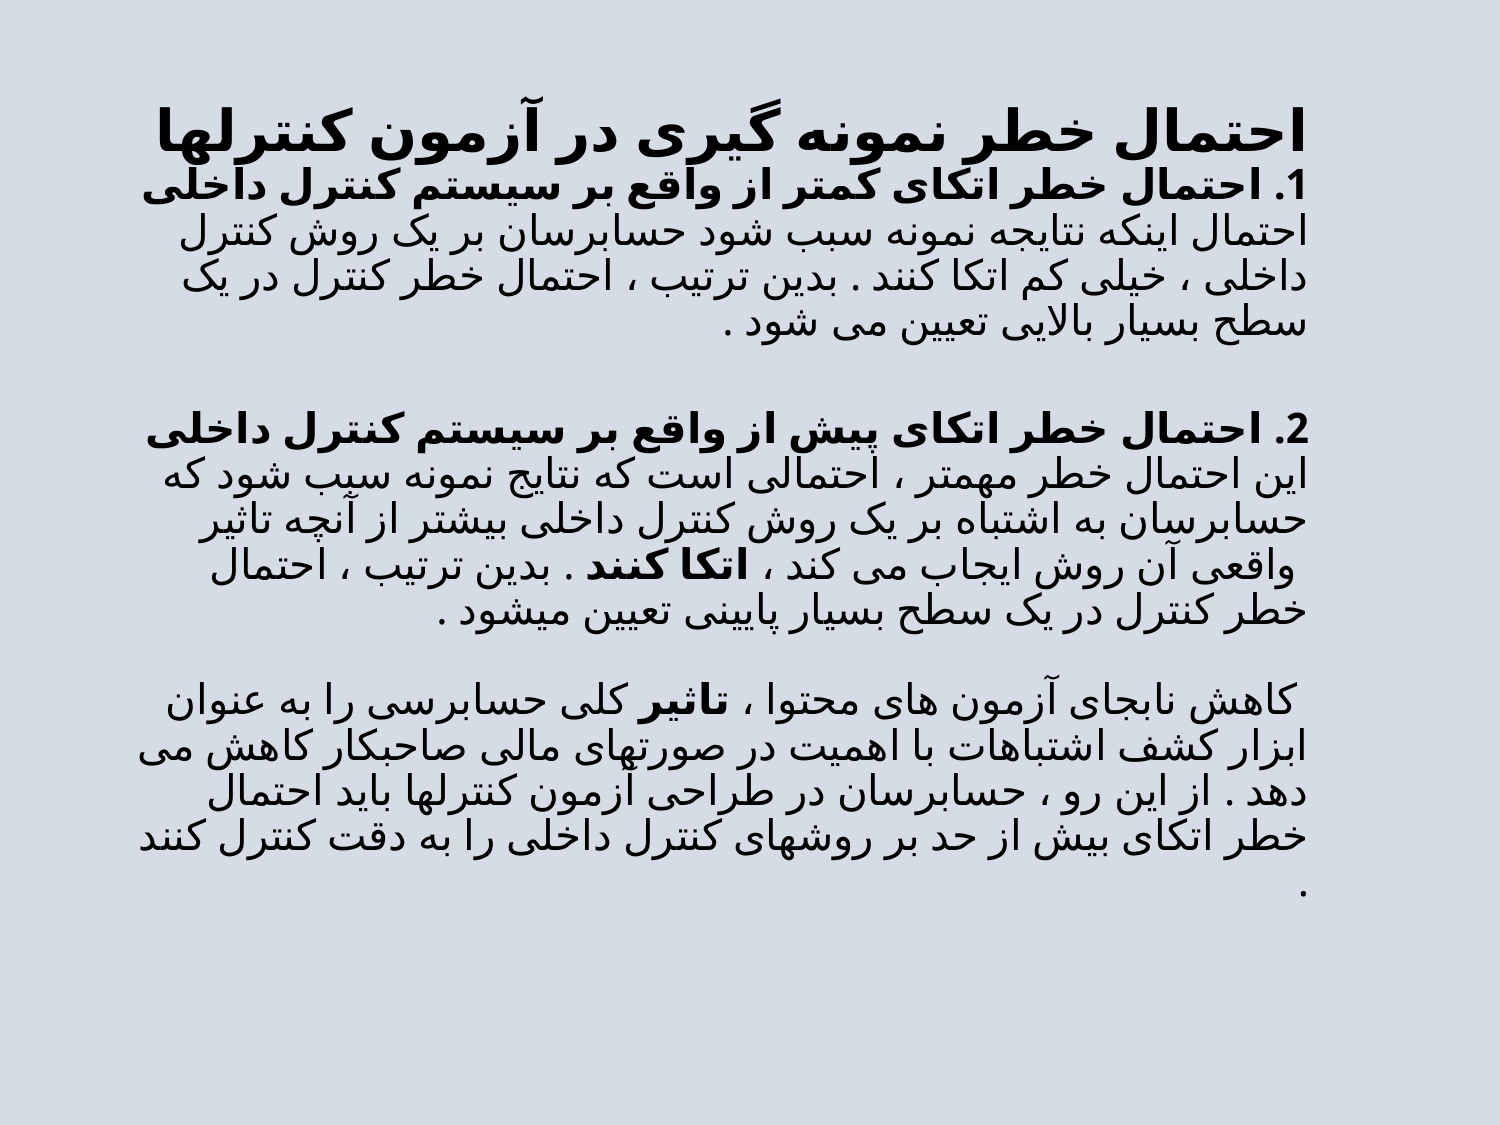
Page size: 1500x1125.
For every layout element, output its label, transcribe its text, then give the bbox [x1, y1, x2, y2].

title احتمال خطر نمونه گیری در آزمون کنترلها 1. احتمال خطر اتکای کمتر از واقع بر سیستم کنترل داخلی احتمال اینکه نتایجه نمونه سبب شود حسابرسان بر یک روش کنترل داخلی ، خیلی کم اتکا کنند . بدین ترتیب ، احتمال خطر کنترل در یک سطح بسیار بالایی تعیین می شود . 2. احتمال خطر اتکای پیش از واقع بر سیستم کنترل داخلی این احتمال خطر مهمتر ، احتمالی است که نتایج نمونه سبب شود که حسابرسان به اشتباه بر یک روش کنترل داخلی بیشتر از آنچه تاثیر واقعی آن روش ایجاب می کند ، اتکا کنند . بدین ترتیب ، احتمال خطر کنترل در یک سطح بسیار پایینی تعیین میشود . کاهش نابجای آزمون های محتوا ، تاثیر کلی حسابرسی را به عنوان ابزار کشف اشتباهات با اهمیت در صورتهای مالی صاحبکار کاهش می دهد . از این رو ، حسابرسان در طراحی آزمون کنترلها باید احتمال خطر اتکای بیش از حد بر روشهای کنترل داخلی را به دقت کنترل کنند . [117, 93, 1325, 1090]
